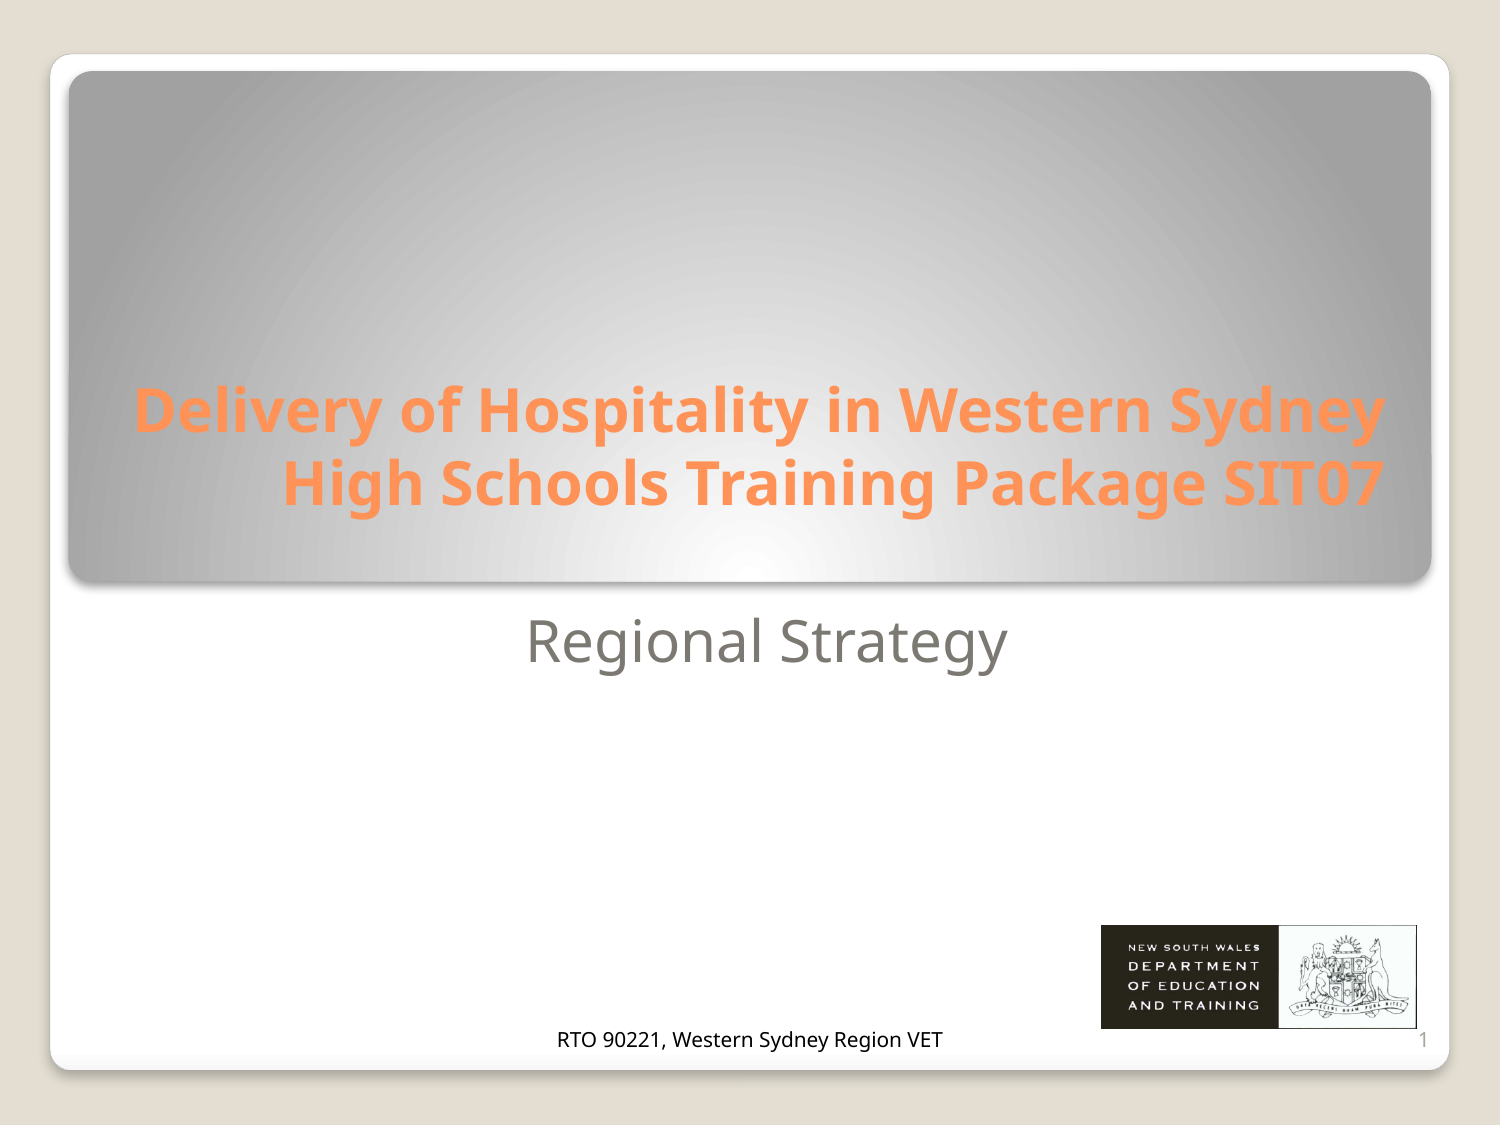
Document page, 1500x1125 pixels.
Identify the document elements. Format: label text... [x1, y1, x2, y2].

subtitle Regional Strategy [118, 604, 1394, 755]
title Delivery of Hospitality in Western Sydney High Schools Training Package SIT07 [118, 298, 1394, 599]
picture [1101, 925, 1417, 1029]
slide_number 1 [1369, 1002, 1445, 1063]
text_box RTO 90221, Western Sydney Region VET [374, 1019, 1125, 1060]
